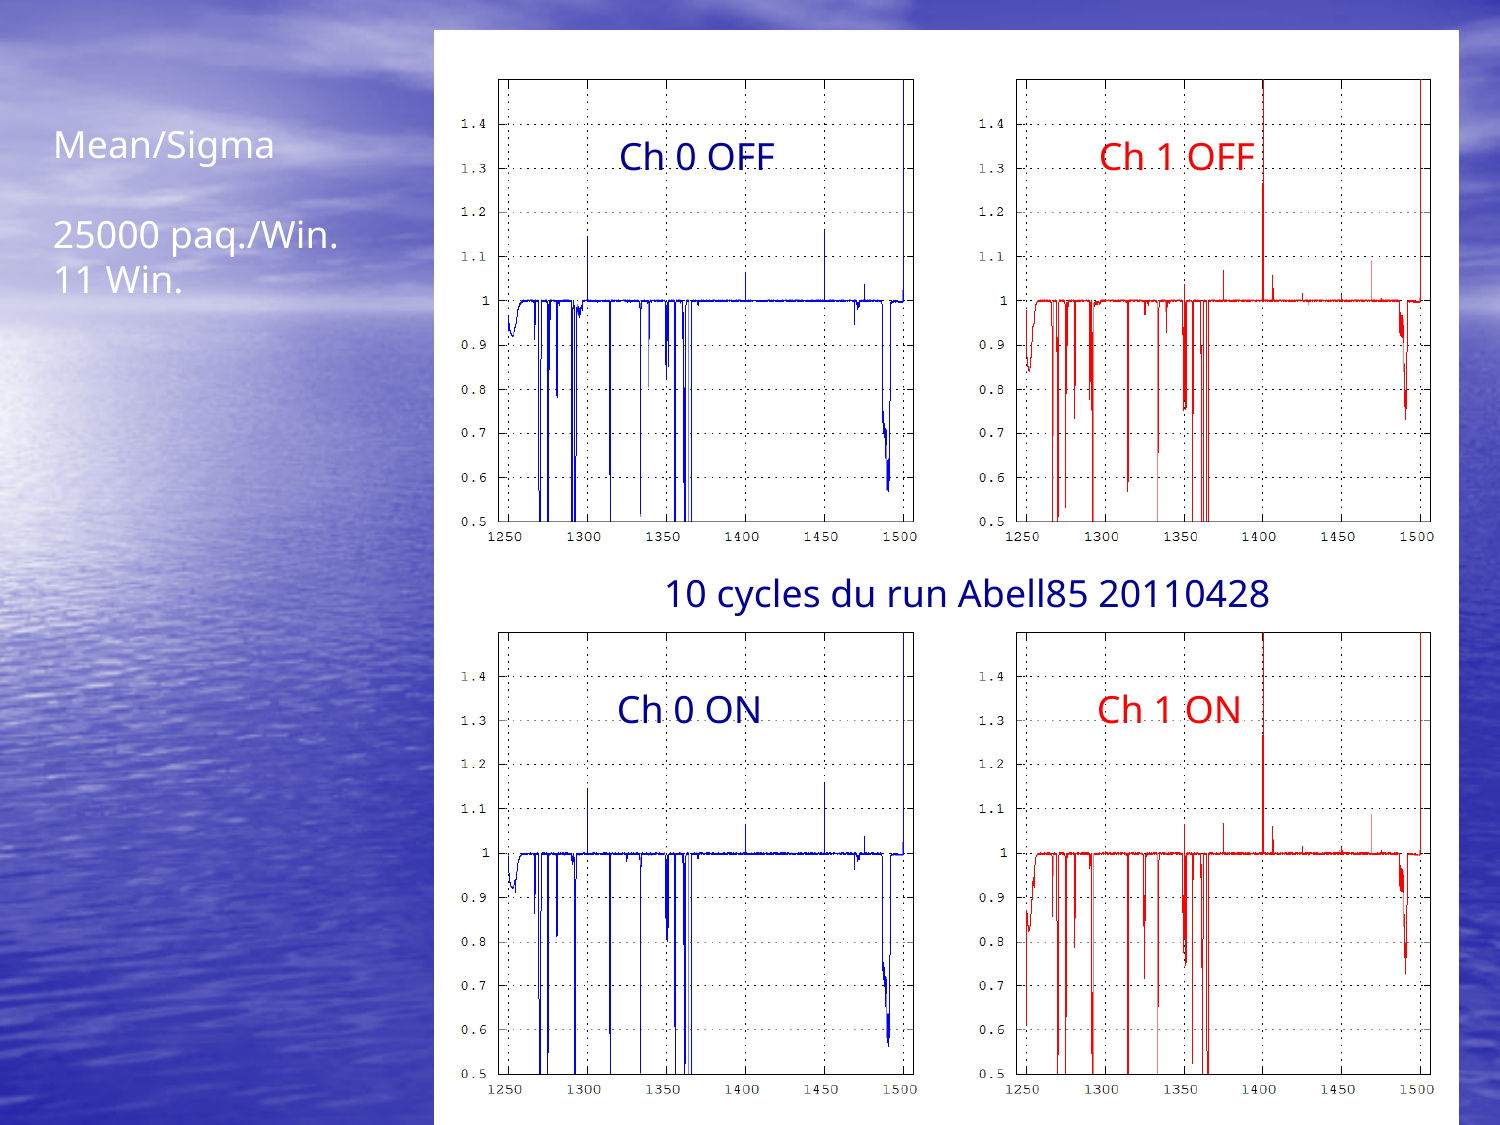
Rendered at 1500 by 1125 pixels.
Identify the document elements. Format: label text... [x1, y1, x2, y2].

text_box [434, 30, 1459, 1125]
text_box Mean/Sigma 25000 paq./Win. 11 Win. [38, 113, 354, 309]
